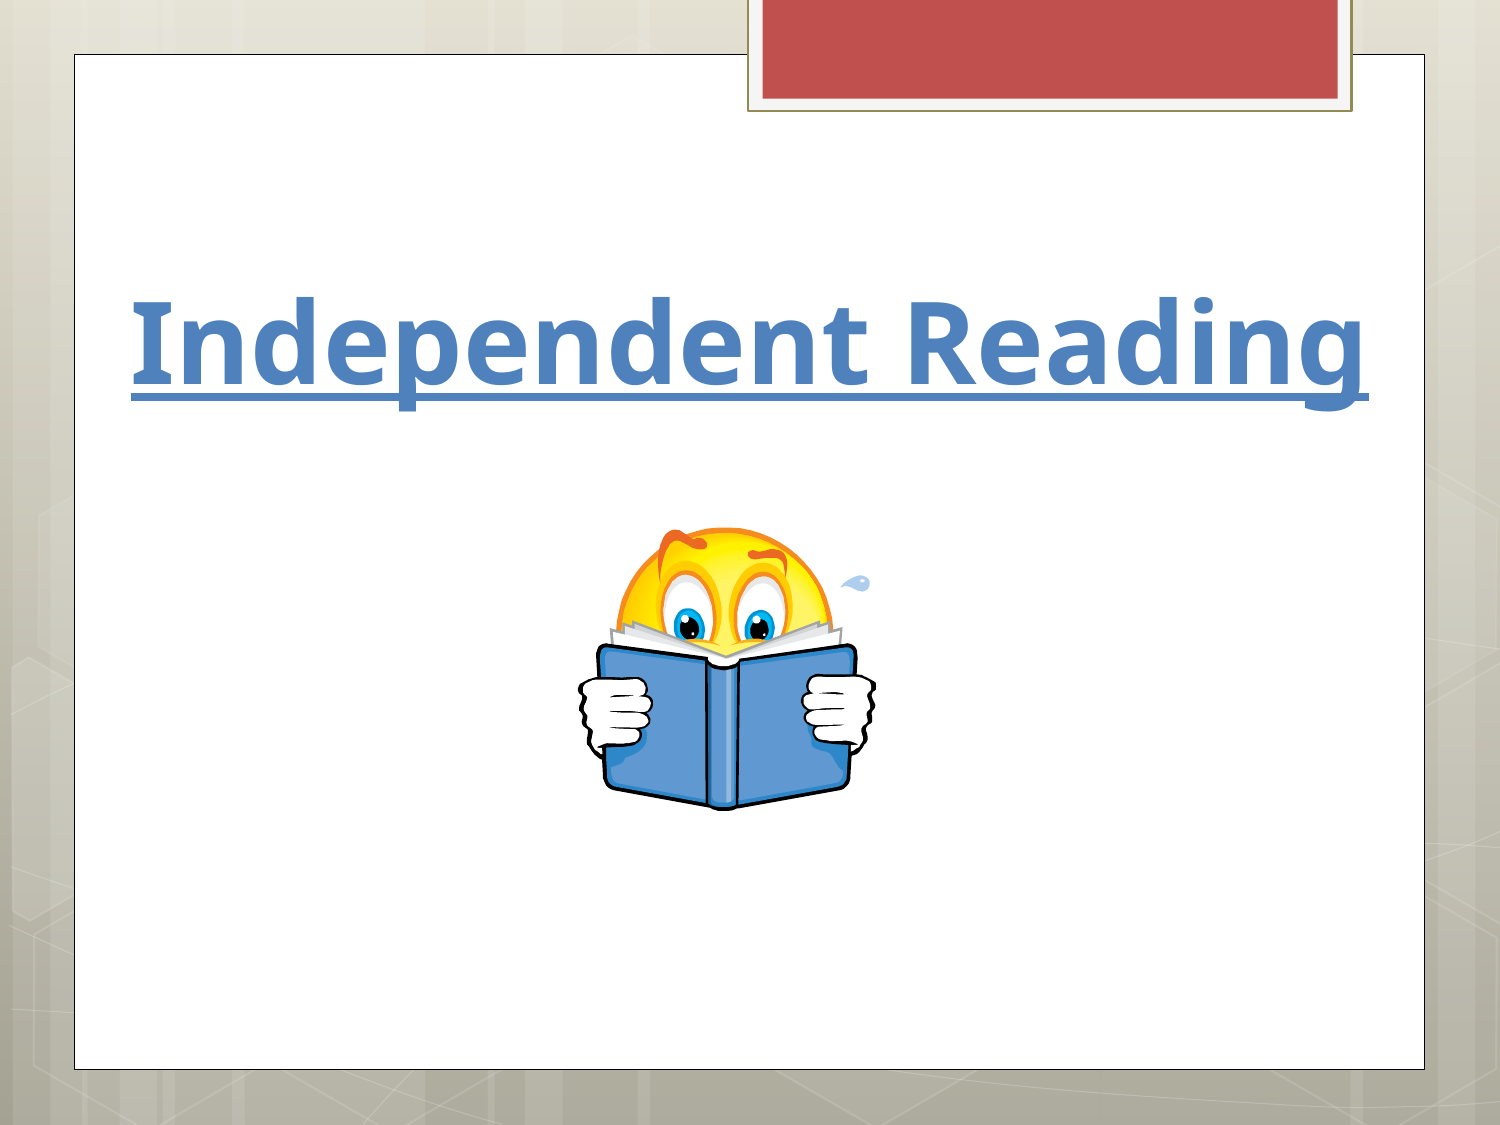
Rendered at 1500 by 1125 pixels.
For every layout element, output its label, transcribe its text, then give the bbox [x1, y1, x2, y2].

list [577, 526, 877, 812]
title Independent Reading [75, 324, 1425, 415]
